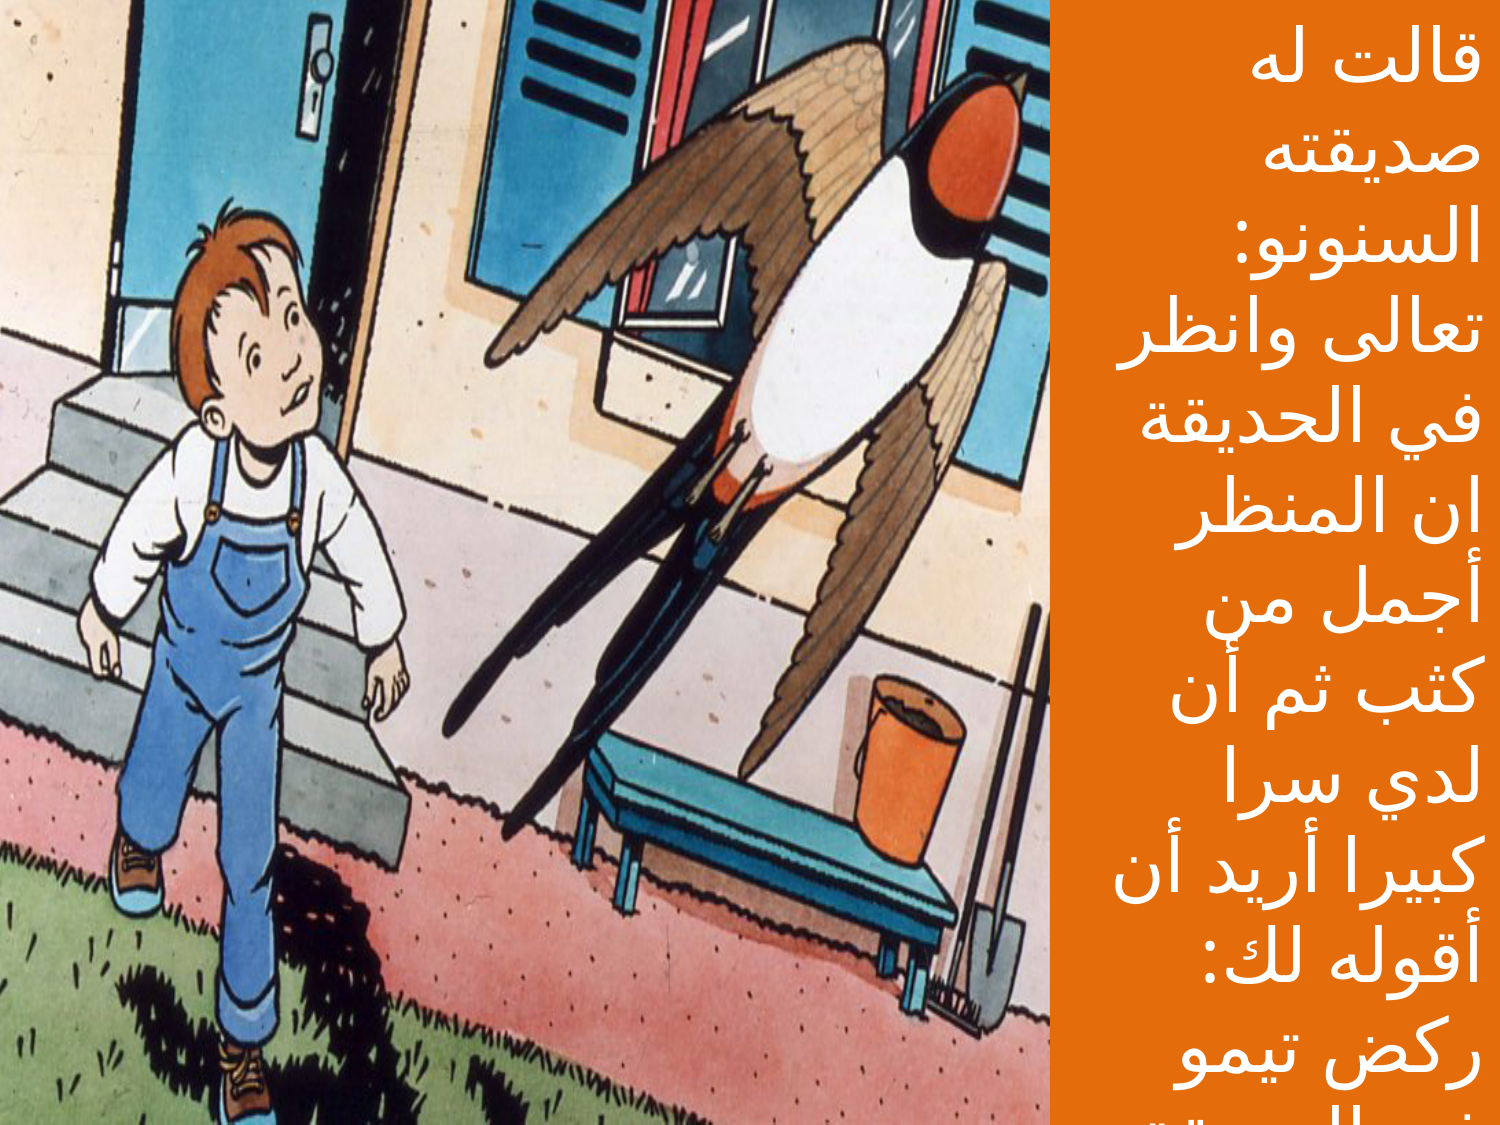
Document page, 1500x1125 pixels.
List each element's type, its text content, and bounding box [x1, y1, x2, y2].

text_box قالت له صديقته السنونو: تعالى وانظر في الحديقة ان المنظر أجمل من كثب ثم أن لدي سرا كبيرا أريد أن أقوله لك: ركض تيمو في الحديقة كان الهواء عليلا ولم يعد تيمو بحاجة لارتداء قبعته. [1063, 0, 1500, 1125]
picture [0, 0, 1063, 1125]
